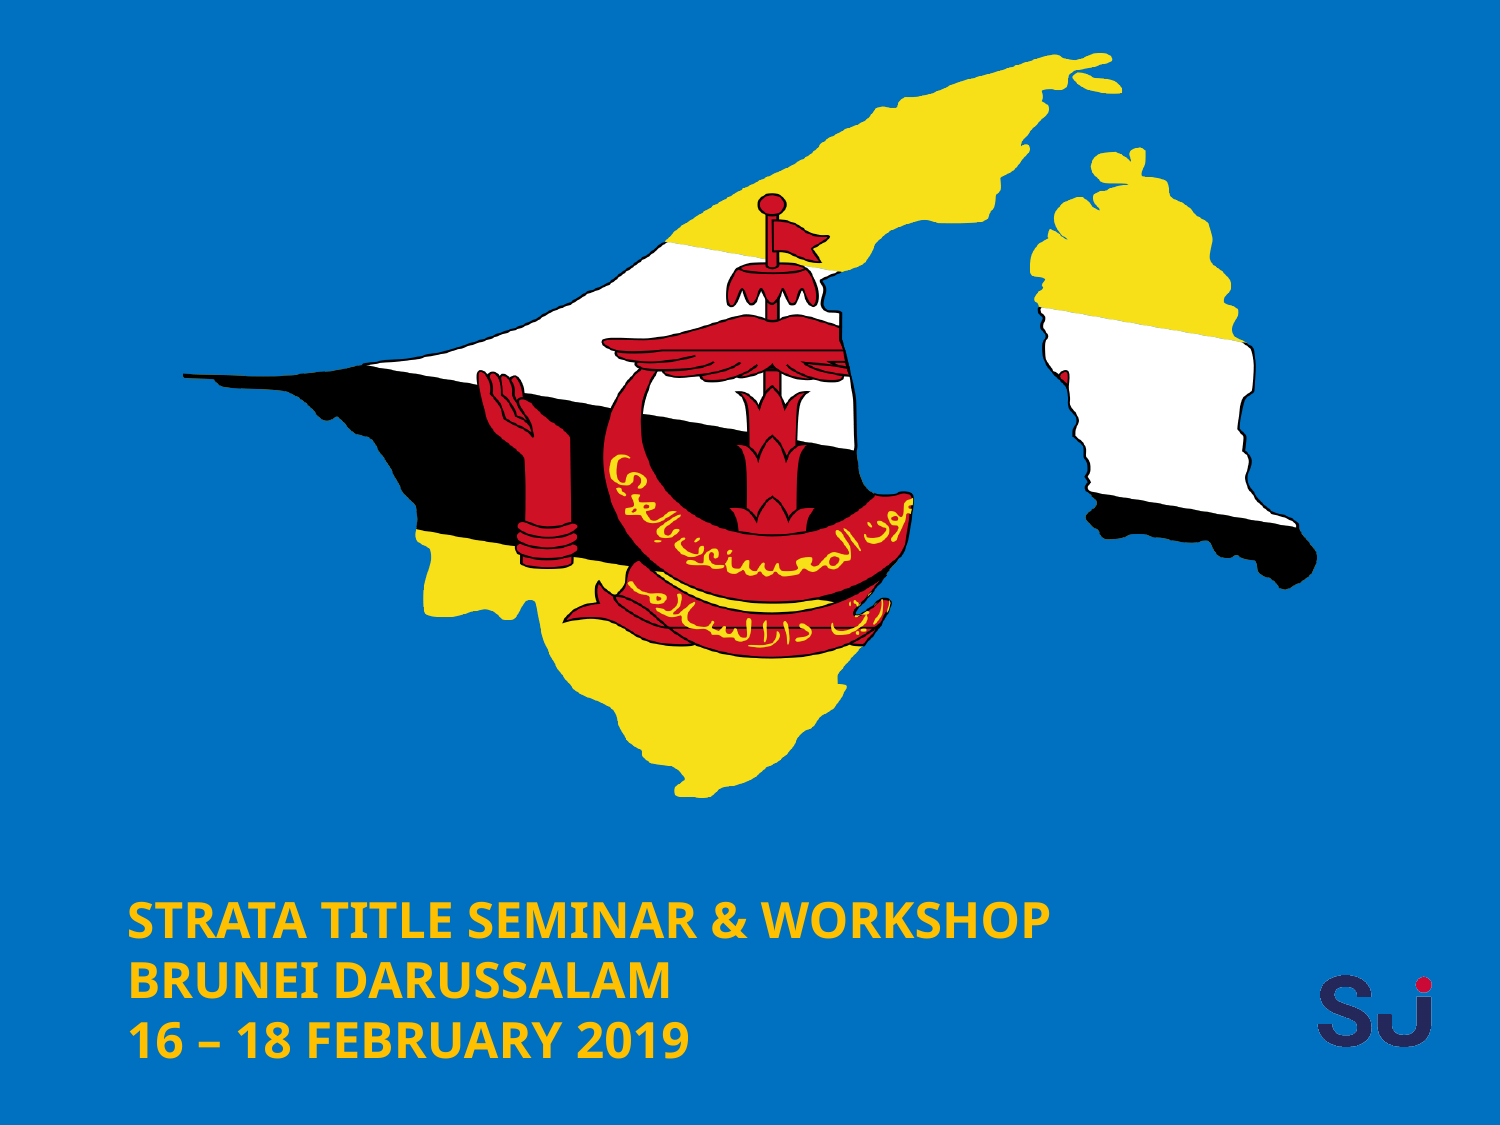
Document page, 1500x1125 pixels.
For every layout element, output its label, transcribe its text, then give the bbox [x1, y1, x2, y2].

text_box STRATA TITLE SEMINAR & WORKSHOP BRUNEI DARUSSALAM 16 – 18 FEBRUARY 2019 [112, 881, 1199, 1077]
picture [182, 53, 1318, 799]
picture [1316, 975, 1433, 1049]
